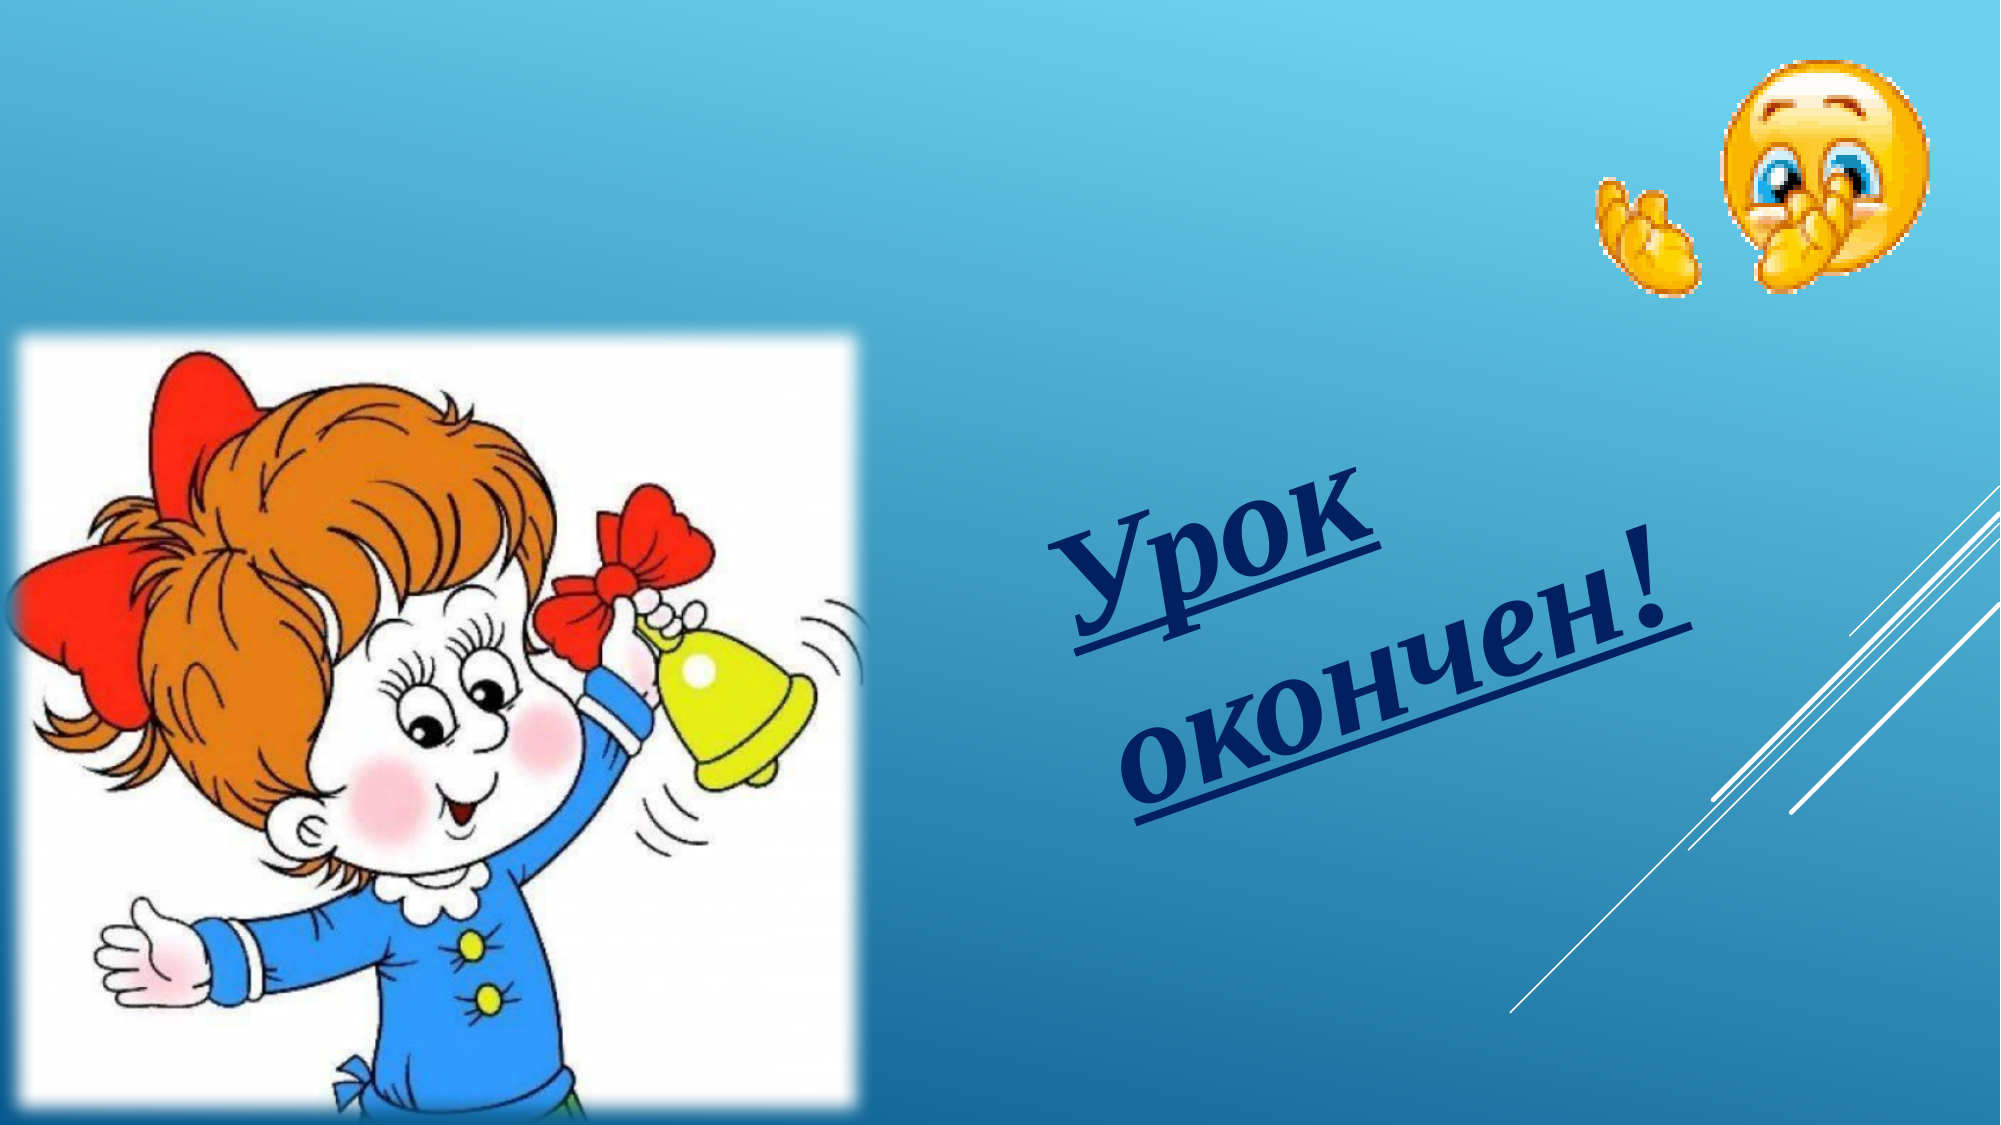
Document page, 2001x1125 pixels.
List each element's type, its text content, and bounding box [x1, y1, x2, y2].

picture [0, 317, 873, 1125]
text_box Урок окончен! [1004, 288, 1762, 851]
picture [1591, 52, 1949, 307]
